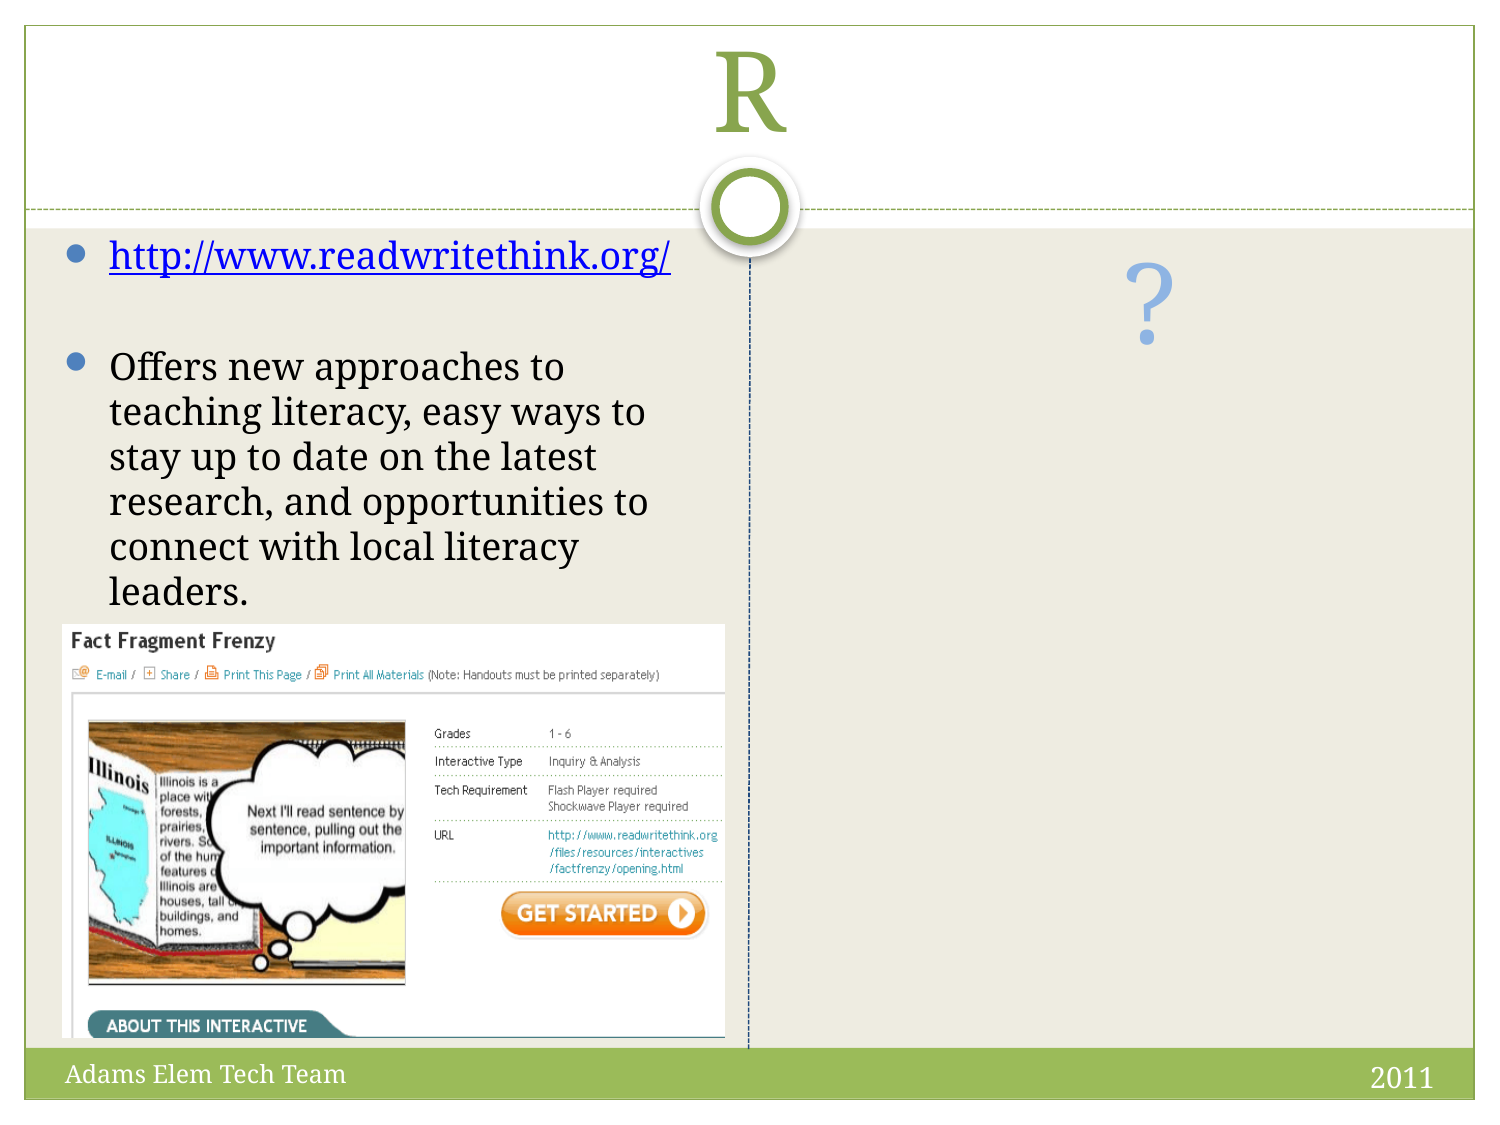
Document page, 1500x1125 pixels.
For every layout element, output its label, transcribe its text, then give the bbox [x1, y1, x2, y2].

picture [62, 624, 726, 1038]
footer Adams Elem Tech Team [50, 1051, 638, 1112]
list ? [787, 224, 1450, 993]
slide_number 2011 [950, 1051, 1450, 1112]
title R [49, 37, 1450, 162]
list http://www.readwritethink.org/ Offers new approaches to teaching literacy, easy ways to stay up to date on the latest research, and opportunities to connect with local literacy leaders. [49, 224, 712, 993]
